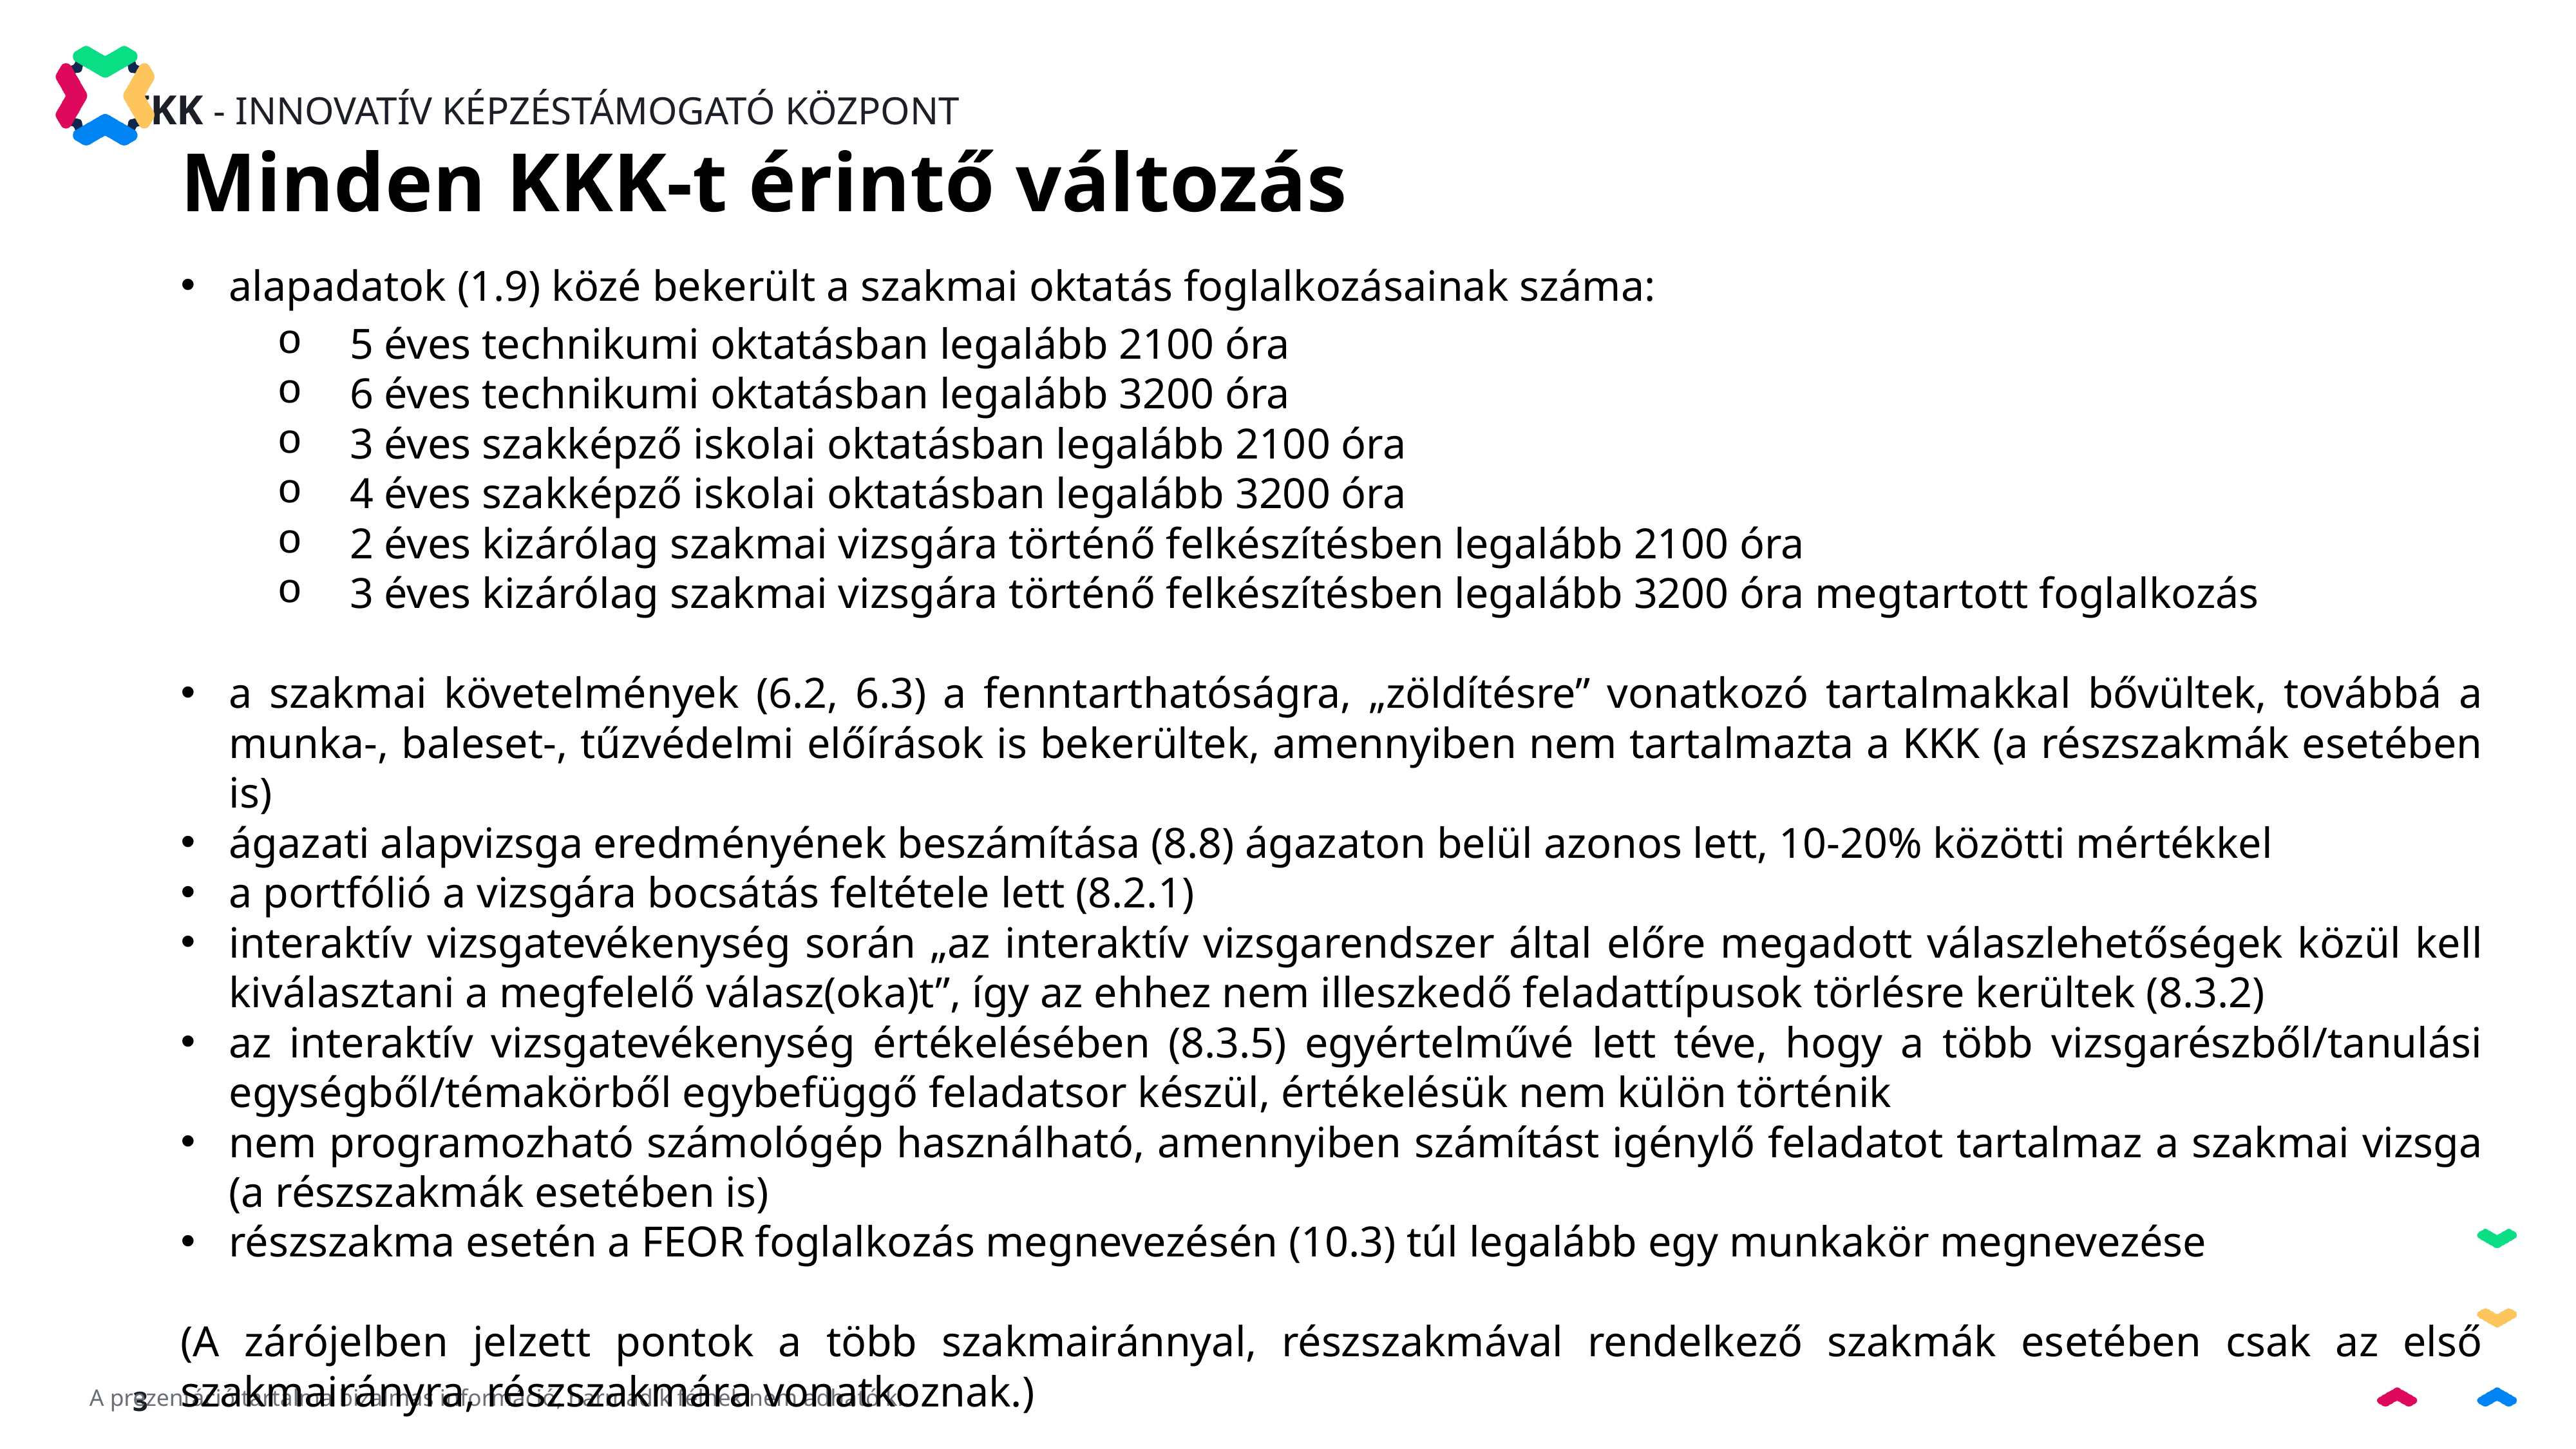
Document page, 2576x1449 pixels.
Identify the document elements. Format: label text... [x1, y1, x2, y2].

picture [2377, 1229, 2517, 1406]
picture [55, 46, 155, 146]
list Minden KKK-t érintő változás [180, 131, 2504, 204]
list alapadatok (1.9) közé bekerült a szakmai oktatás foglalkozásainak száma: 5 éves technikumi oktatásban legalább 2100 óra 6 éves technikumi oktatásban legalább 3200 óra 3 éves szakképző iskolai oktatásban legalább 2100 óra 4 éves szakképző iskolai oktatásban legalább 3200 óra 2 éves kizárólag szakmai vizsgára történő felkészítésben legalább 2100 óra 3 éves kizárólag szakmai vizsgára történő felkészítésben legalább 3200 óra megtartott foglalkozás a szakmai követelmények (6.2, 6.3) a fenntarthatóságra, „zöldítésre” vonatkozó tartalmakkal bővültek, továbbá a munka-, baleset-, tűzvédelmi előírások is bekerültek, amennyiben nem tartalmazta a KKK (a részszakmák esetében is) ágazati alapvizsga eredményének beszámítása (8.8) ágazaton belül azonos lett, 10-20% közötti mértékkel a portfólió a vizsgára bocsátás feltétele lett (8.2.1) interaktív vizsgatevékenység során „az interaktív vizsgarendszer által előre megadott válaszlehetőségek közül kell kiválasztani a megfelelő válasz(oka)t”, így az ehhez nem illeszkedő feladattípusok törlésre kerültek (8.3.2) az interaktív vizsgatevékenység értékelésében (8.3.5) egyértelművé lett téve, hogy a több vizsgarészből/tanulási egységből/témakörből egybefüggő feladatsor készül, értékelésük nem külön történik nem programozható számológép használható, amennyiben számítást igénylő feladatot tartalmaz a szakmai vizsga (a részszakmák esetében is) részszakma esetén a FEOR foglalkozás megnevezésén (10.3) túl legalább egy munkakör megnevezése (A zárójelben jelzett pontok a több szakmairánnyal, részszakmával rendelkező szakmák esetében csak az első szakmairányra, részszakmára vonatkoznak.) [180, 259, 2484, 1359]
